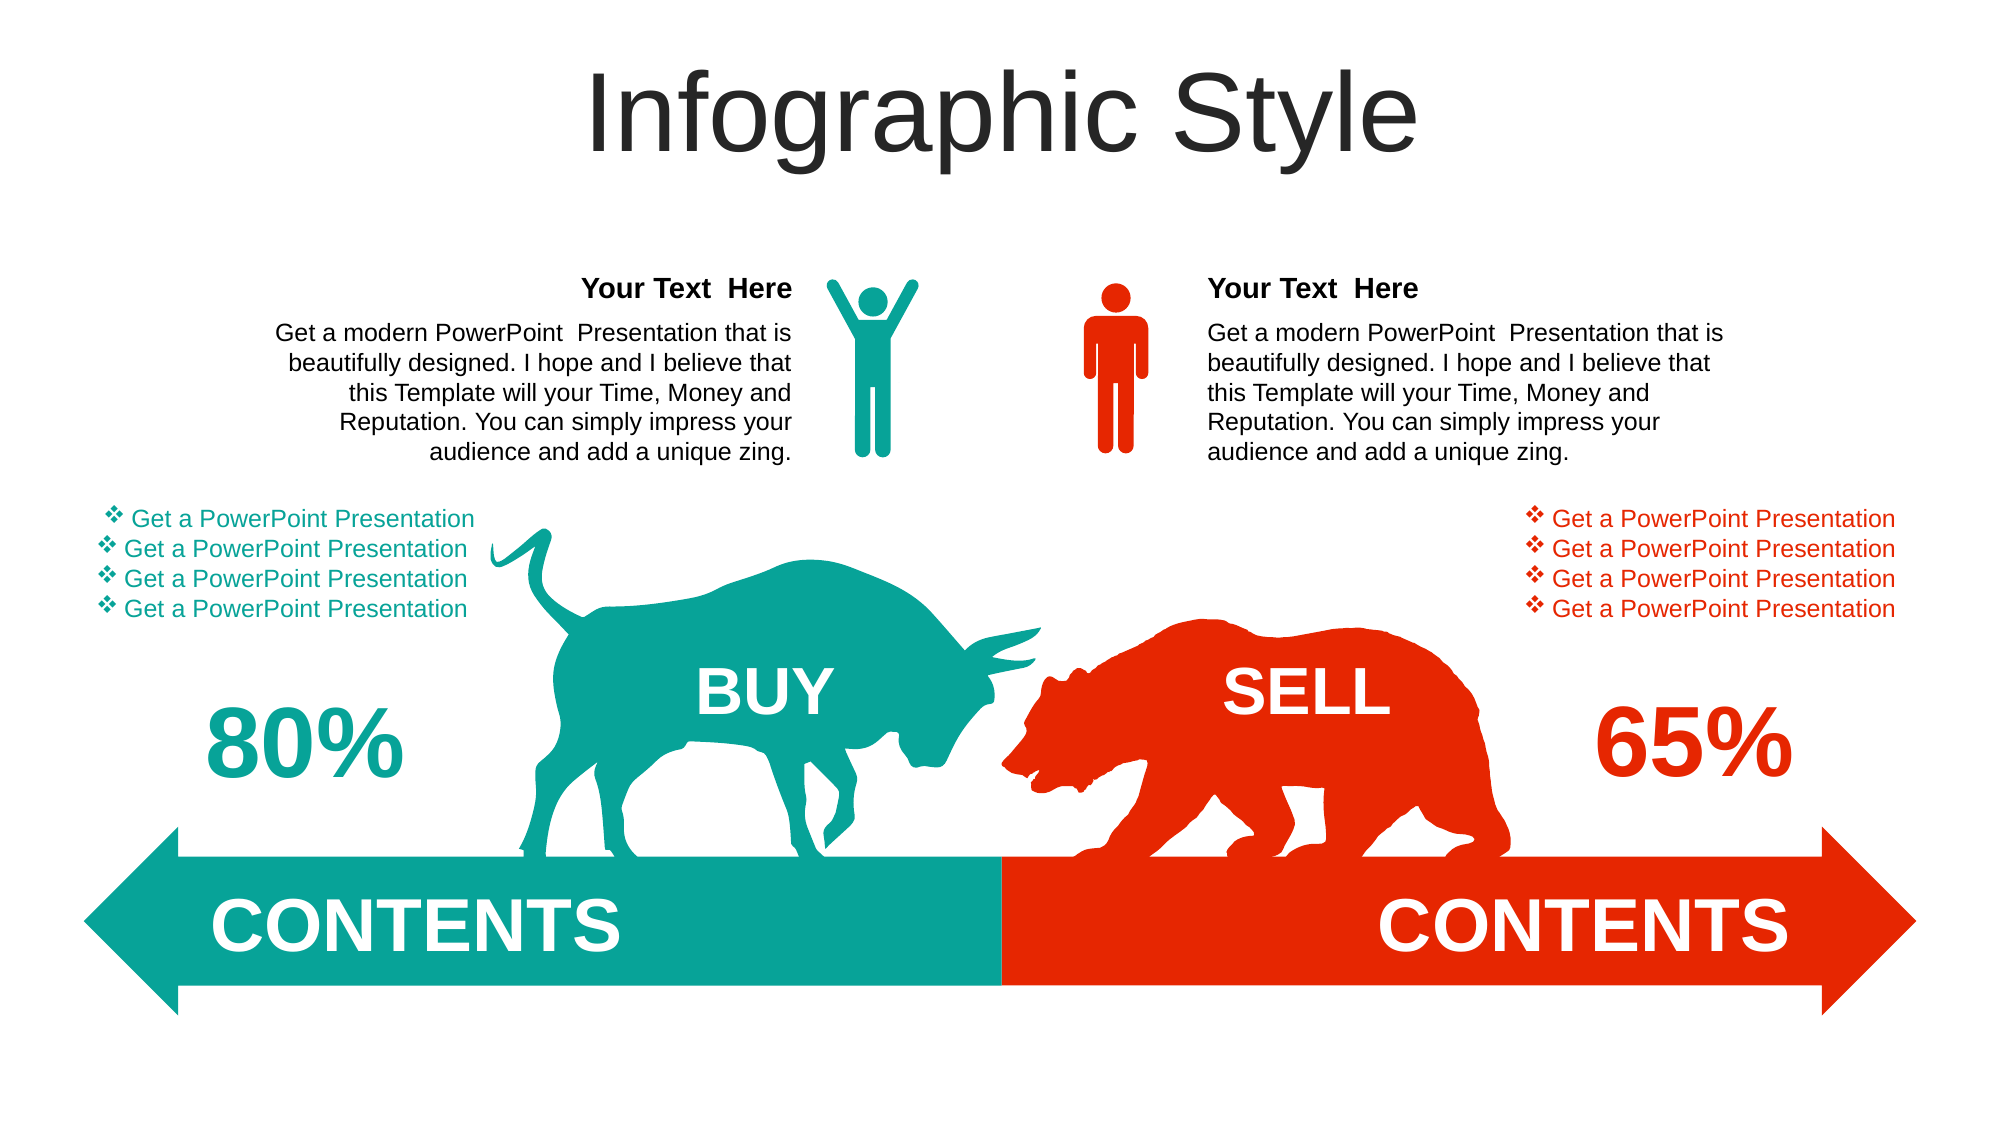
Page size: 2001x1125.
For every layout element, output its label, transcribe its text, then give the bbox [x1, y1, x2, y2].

text_box [825, 278, 920, 459]
text_box [491, 528, 1041, 826]
list Infographic Style [53, 55, 1952, 175]
text_box [1082, 282, 1150, 455]
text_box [1192, 261, 1751, 476]
text_box 80% [176, 670, 435, 805]
text_box [1001, 618, 1508, 826]
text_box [249, 261, 808, 476]
text_box Get a PowerPoint Presentation Get a PowerPoint Presentation Get a PowerPoint Presentation Get a PowerPoint Presentation [30, 495, 491, 630]
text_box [1002, 826, 1917, 1016]
text_box BUY [624, 640, 907, 736]
text_box 65% [1565, 669, 1824, 804]
text_box SELL [1166, 640, 1449, 736]
text_box Get a PowerPoint Presentation Get a PowerPoint Presentation Get a PowerPoint Presentation Get a PowerPoint Presentation [1509, 495, 1970, 630]
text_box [83, 826, 1002, 1016]
